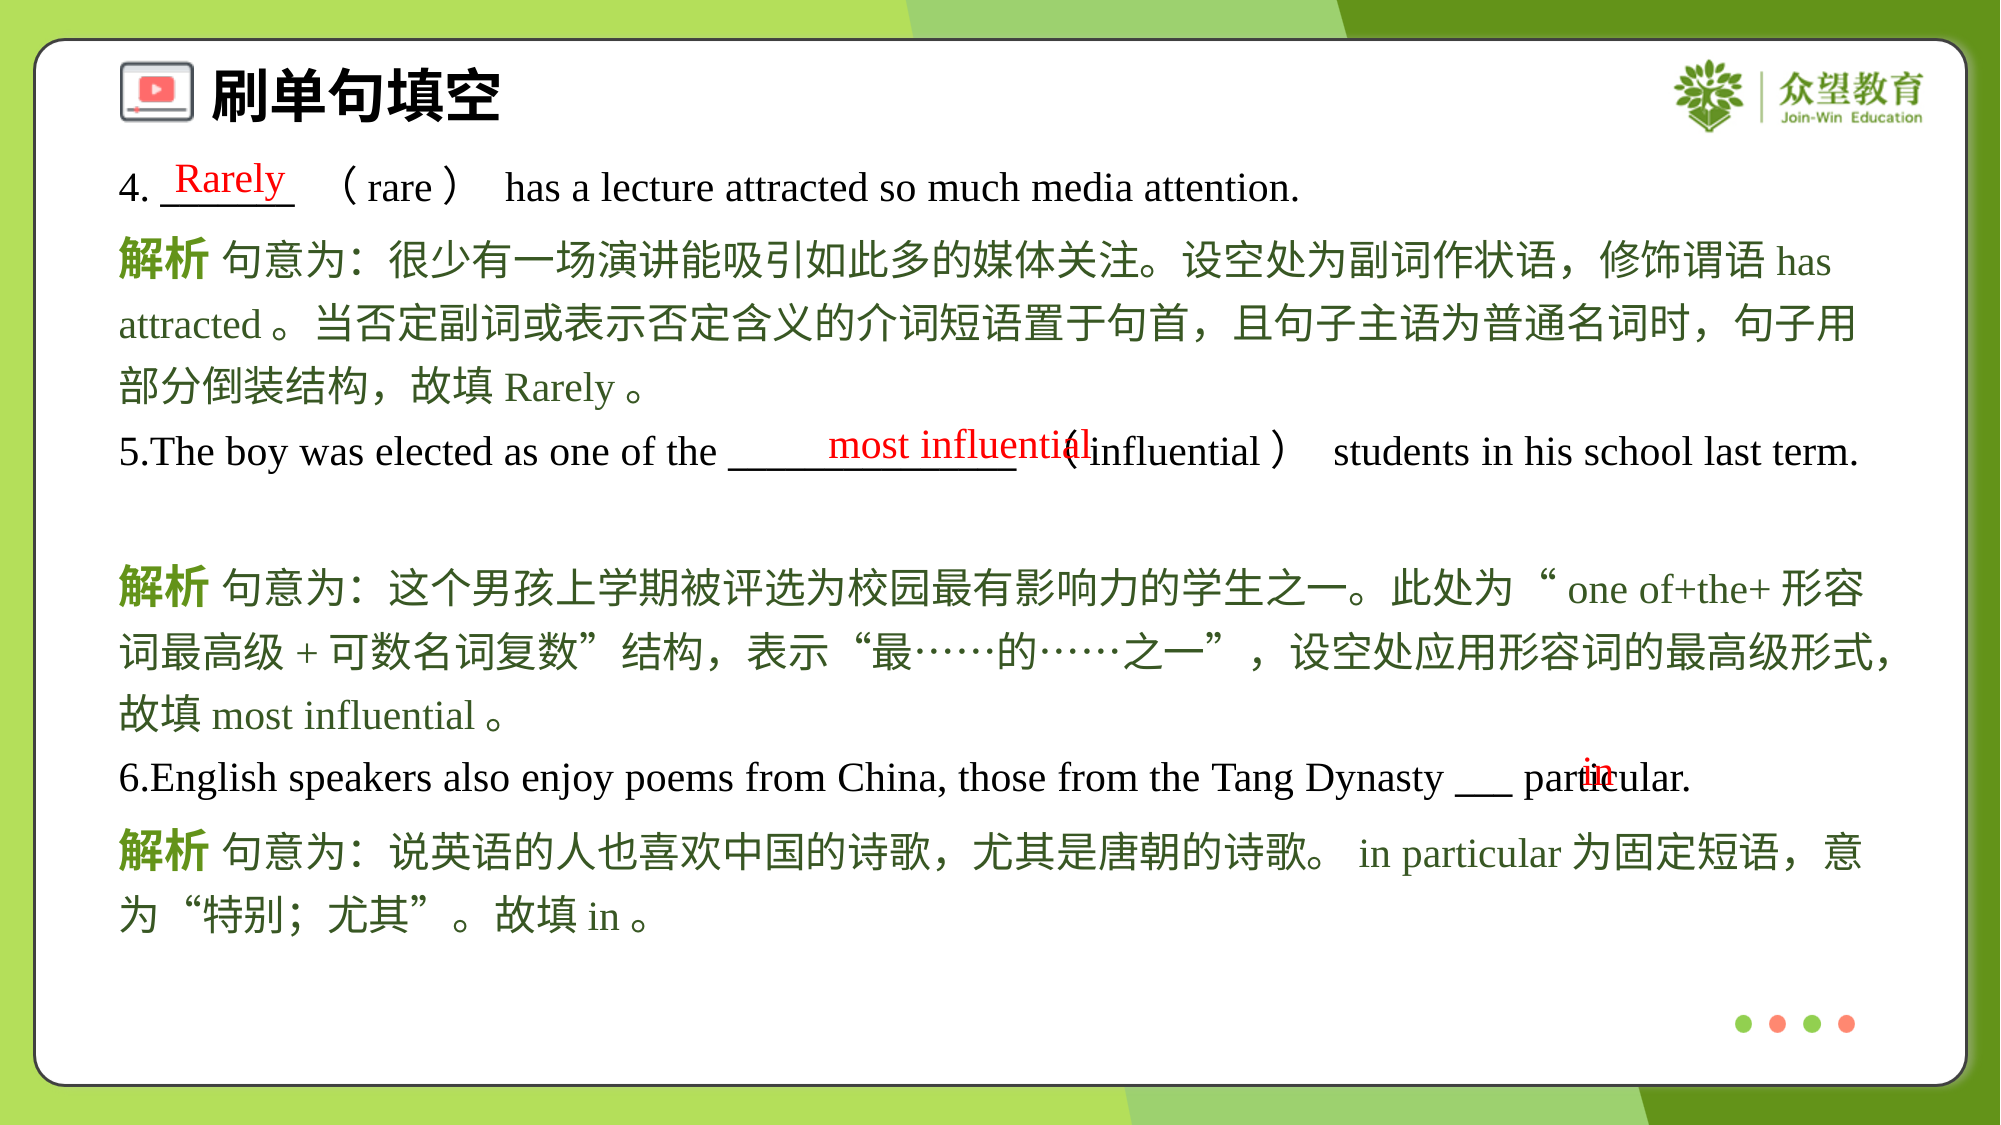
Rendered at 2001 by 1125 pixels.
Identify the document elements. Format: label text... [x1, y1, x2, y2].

text_box 解析 句意为：这个男孩上学期被评选为校园最有影响力的学生之一。此处为“one of+the+形容词最高级+可数名词复数”结构，表示“最……的……之一”，设空处应用形容词的最高级形式，故填most influential。 [118, 544, 1883, 733]
text_box most influential [819, 404, 1101, 462]
text_box in [1577, 731, 1619, 790]
text_box Rarely [170, 138, 291, 197]
text_box 4. _______ （rare） has a lecture attracted so much media attention. [118, 146, 1883, 204]
text_box 解析 句意为：很少有一场演讲能吸引如此多的媒体关注。设空处为副词作状语，修饰谓语has attracted。当否定副词或表示否定含义的介词短语置于句首，且句子主语为普通名词时，句子用部分倒装结构，故填Rarely。 [118, 215, 1883, 405]
text_box 解析 句意为：说英语的人也喜欢中国的诗歌，尤其是唐朝的诗歌。in particular为固定短语，意为“特别；尤其”。故填in。 [118, 807, 1883, 934]
picture [0, 0, 2000, 1125]
text_box 5.The boy was elected as one of the _______________ （influential） students in his school last term. [118, 411, 1883, 532]
text_box 6.English speakers also enjoy poems from China, those from the Tang Dynasty ___ particular. [118, 737, 1883, 795]
